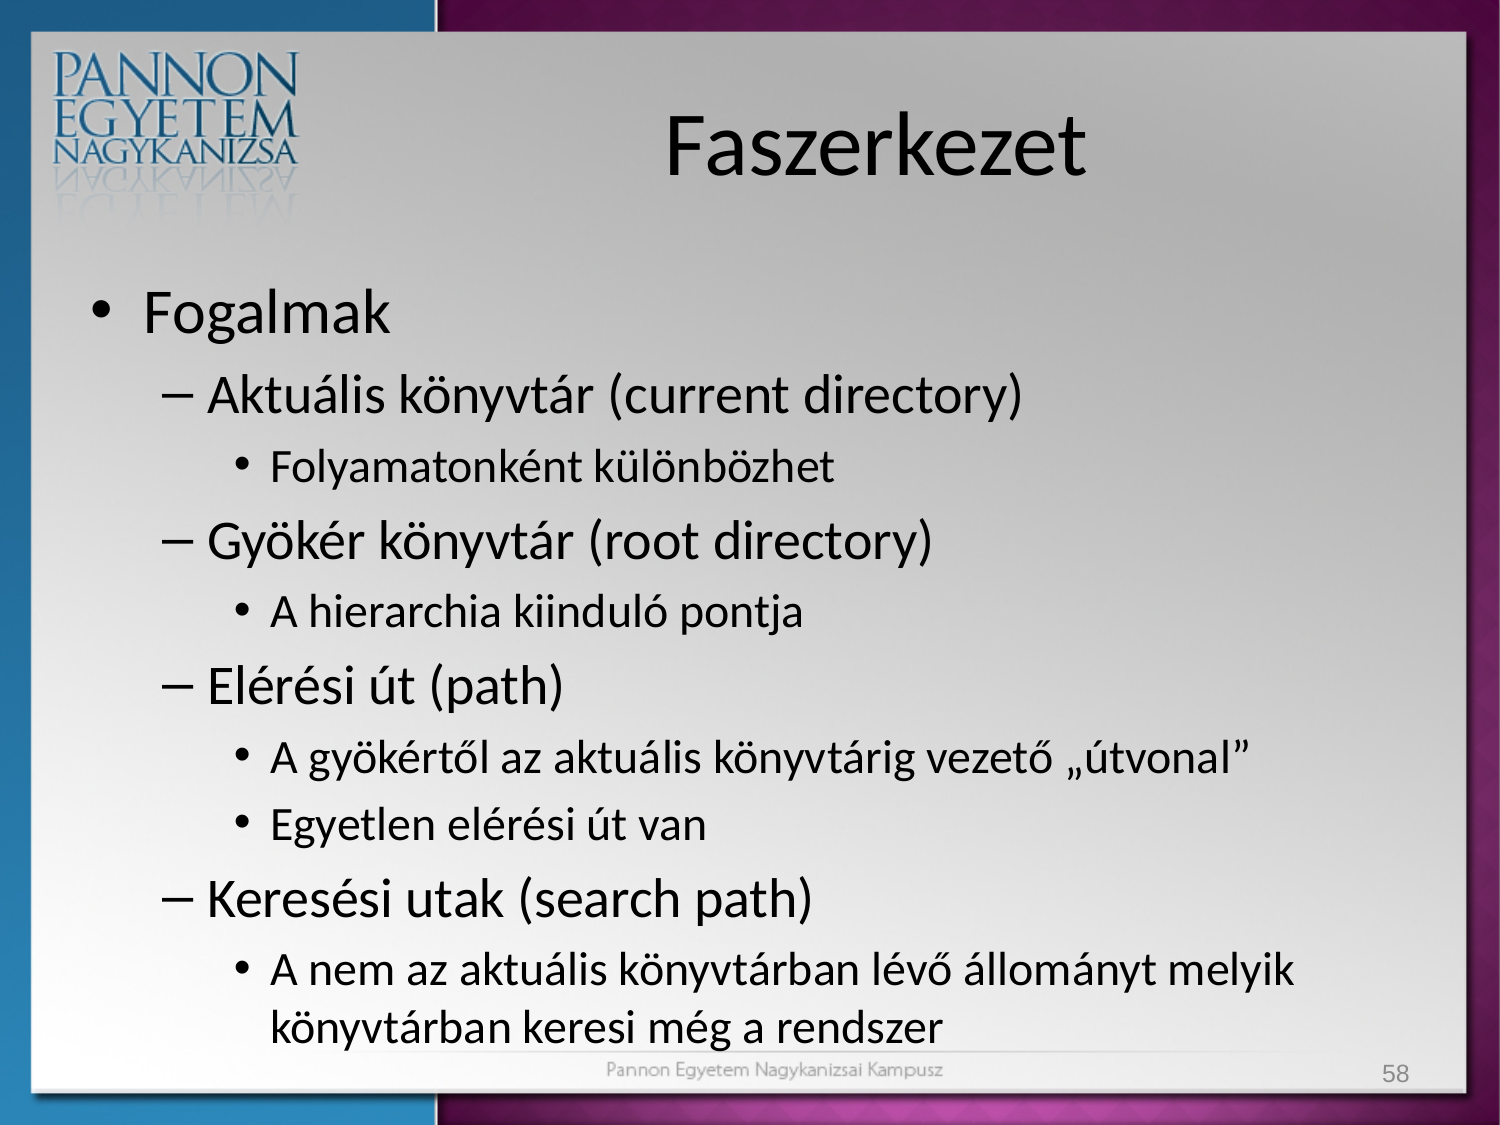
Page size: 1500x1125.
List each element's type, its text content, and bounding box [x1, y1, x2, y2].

list Fogalmak Aktuális könyvtár (current directory) Folyamatonként különbözhet Gyökér könyvtár (root directory) A hierarchia kiinduló pontja Elérési út (path) A gyökértől az aktuális könyvtárig vezető „útvonal” Egyetlen elérési út van Keresési utak (search path) A nem az aktuális könyvtárban lévő állományt melyik könyvtárban keresi még a rendszer [75, 262, 1425, 1063]
title Faszerkezet [328, 45, 1425, 233]
picture [0, 0, 1500, 1125]
slide_number 58 [1074, 1042, 1425, 1103]
